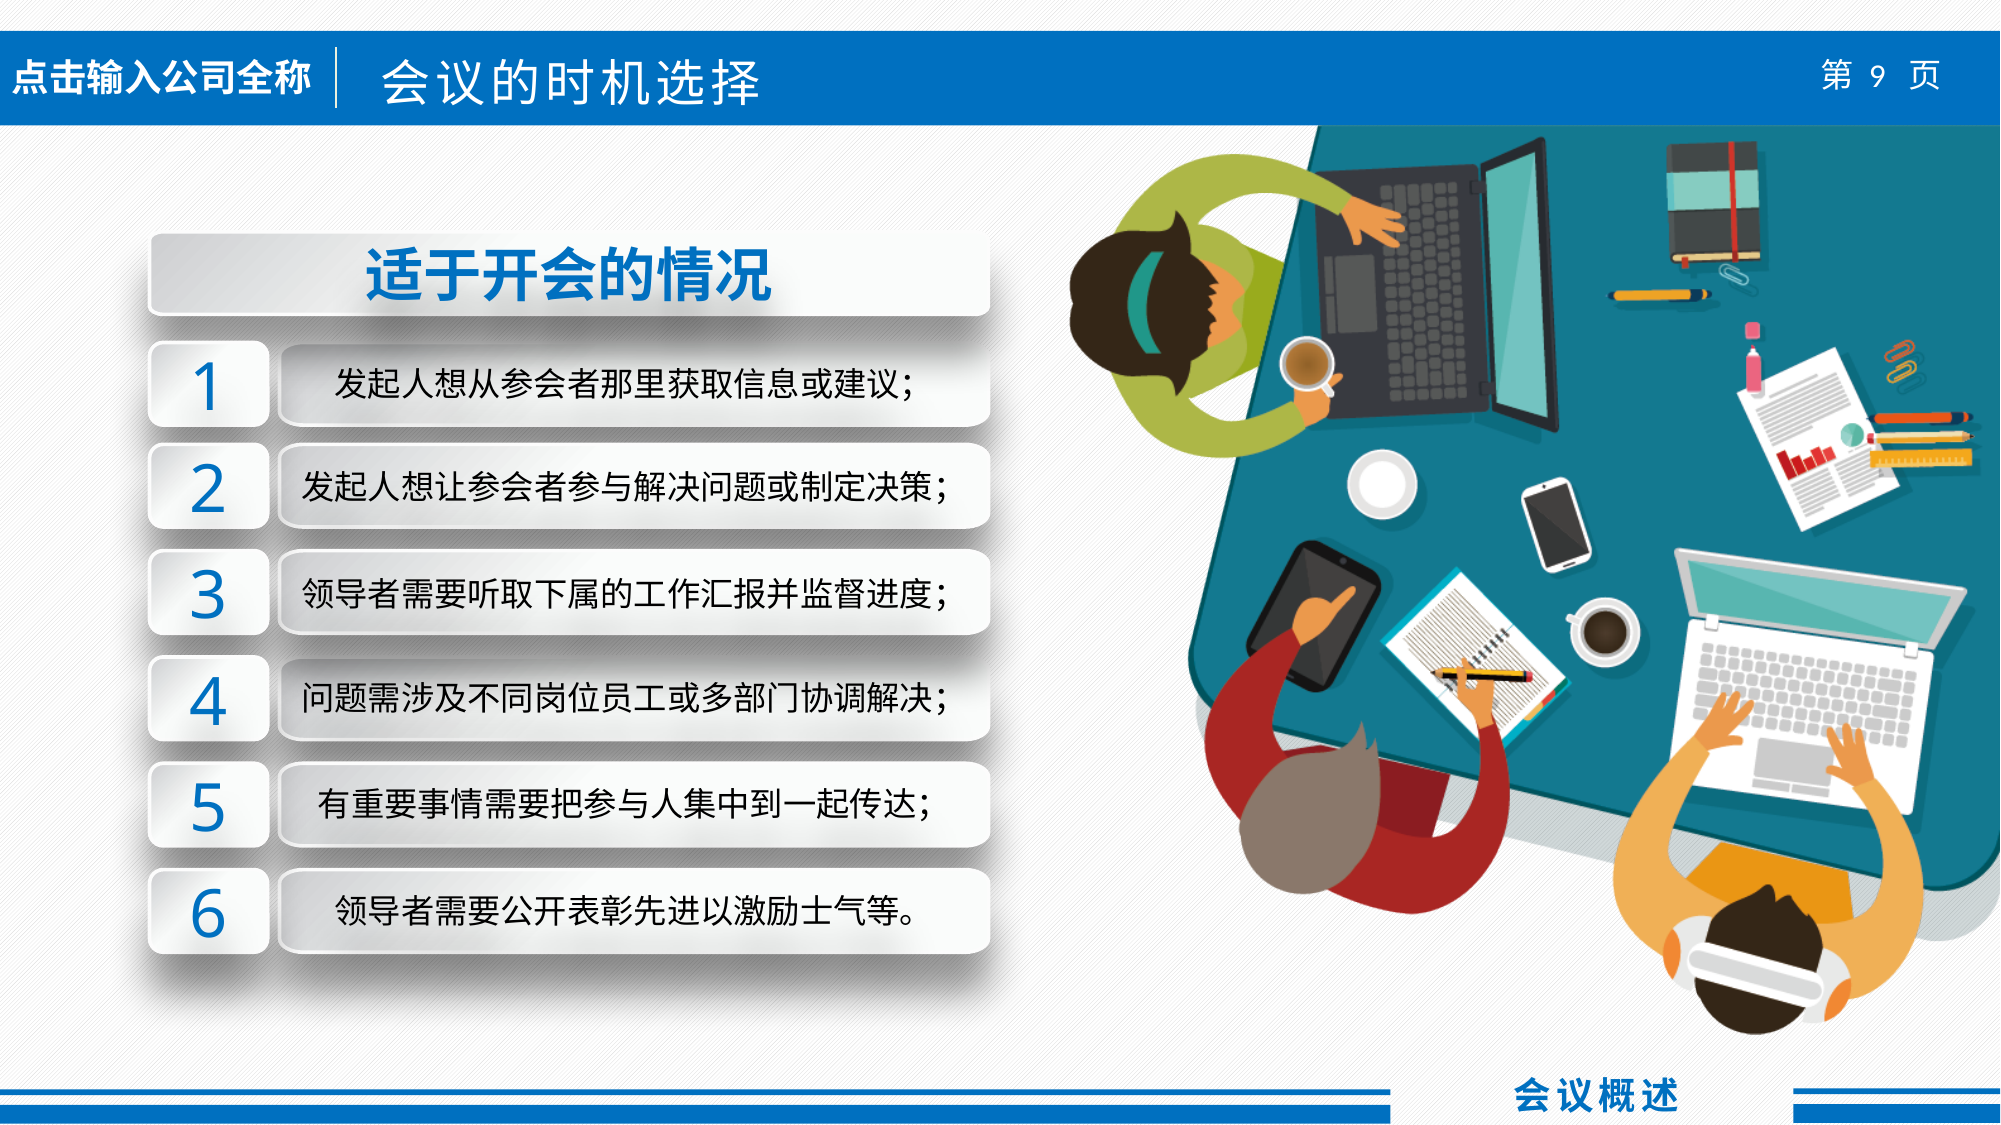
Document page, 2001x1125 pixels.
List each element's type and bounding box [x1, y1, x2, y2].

text_box [279, 550, 989, 634]
text_box [279, 342, 989, 426]
text_box [149, 656, 268, 740]
picture [1068, 125, 2000, 1036]
text_box [149, 869, 268, 953]
text_box [279, 444, 989, 528]
text_box [279, 869, 989, 953]
text_box [279, 762, 989, 847]
text_box [149, 550, 268, 634]
text_box [279, 656, 989, 740]
text_box [149, 444, 268, 528]
text_box [149, 762, 268, 847]
text_box [149, 231, 989, 315]
text_box [149, 342, 268, 426]
